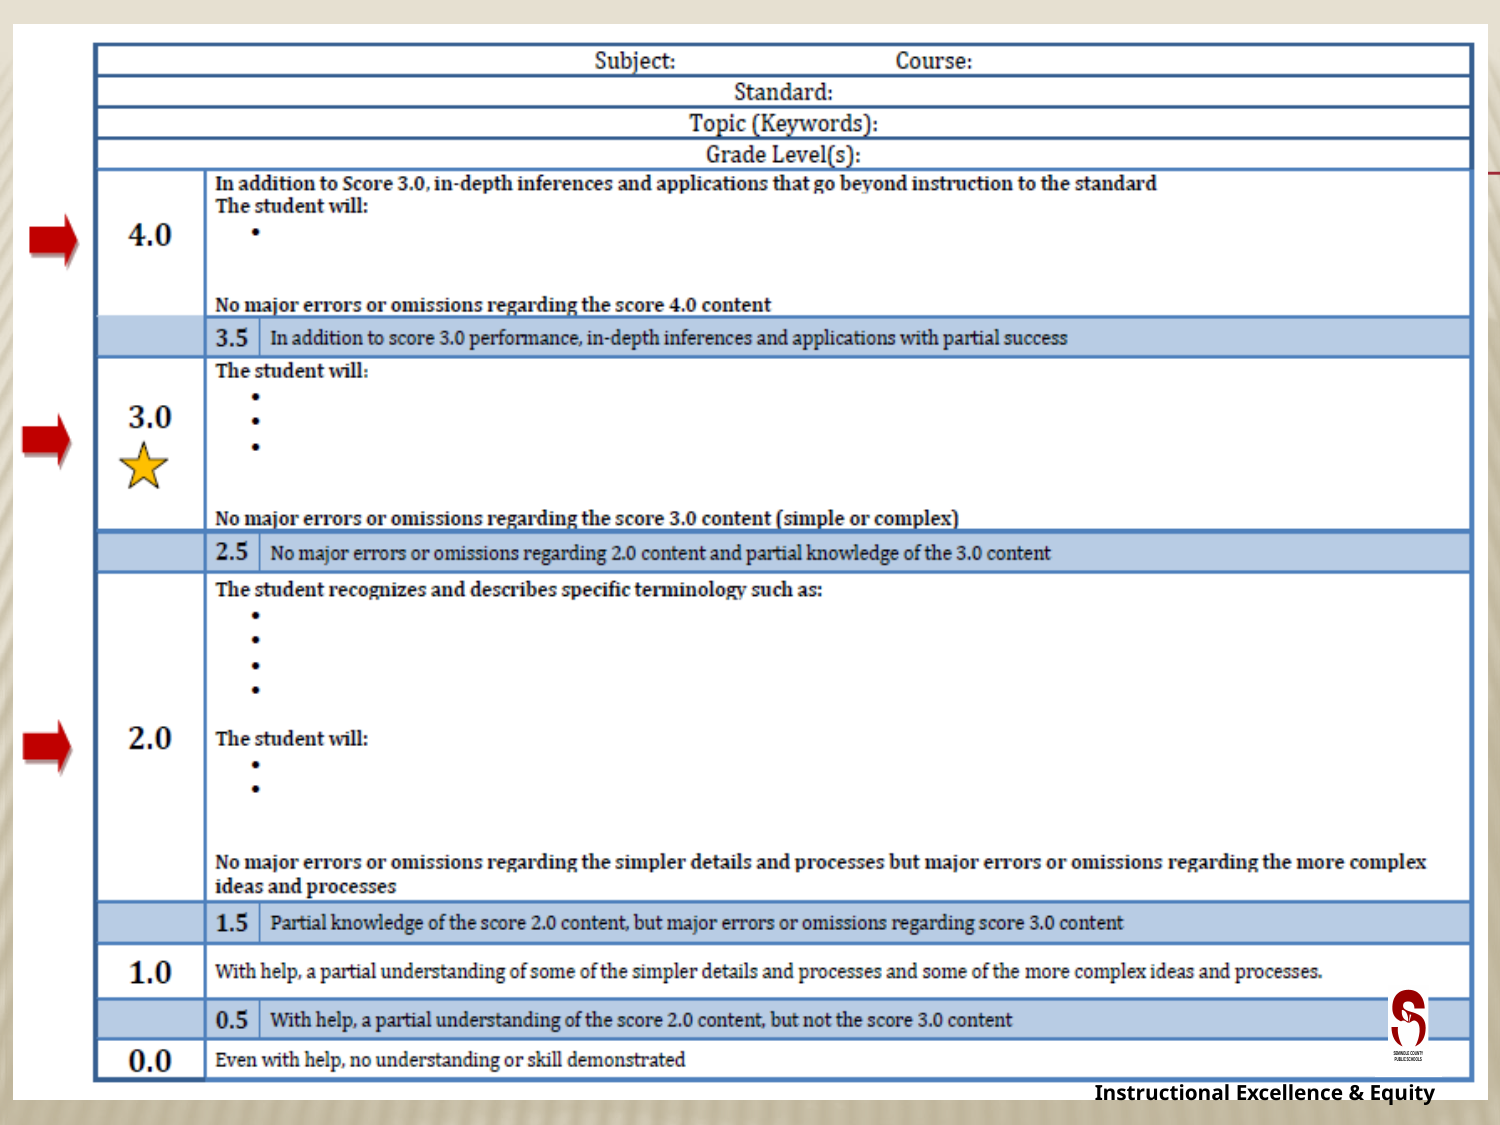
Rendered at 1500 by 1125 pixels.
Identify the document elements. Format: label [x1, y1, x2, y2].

text_box [1374, 984, 1443, 1083]
list [12, 24, 1488, 1101]
